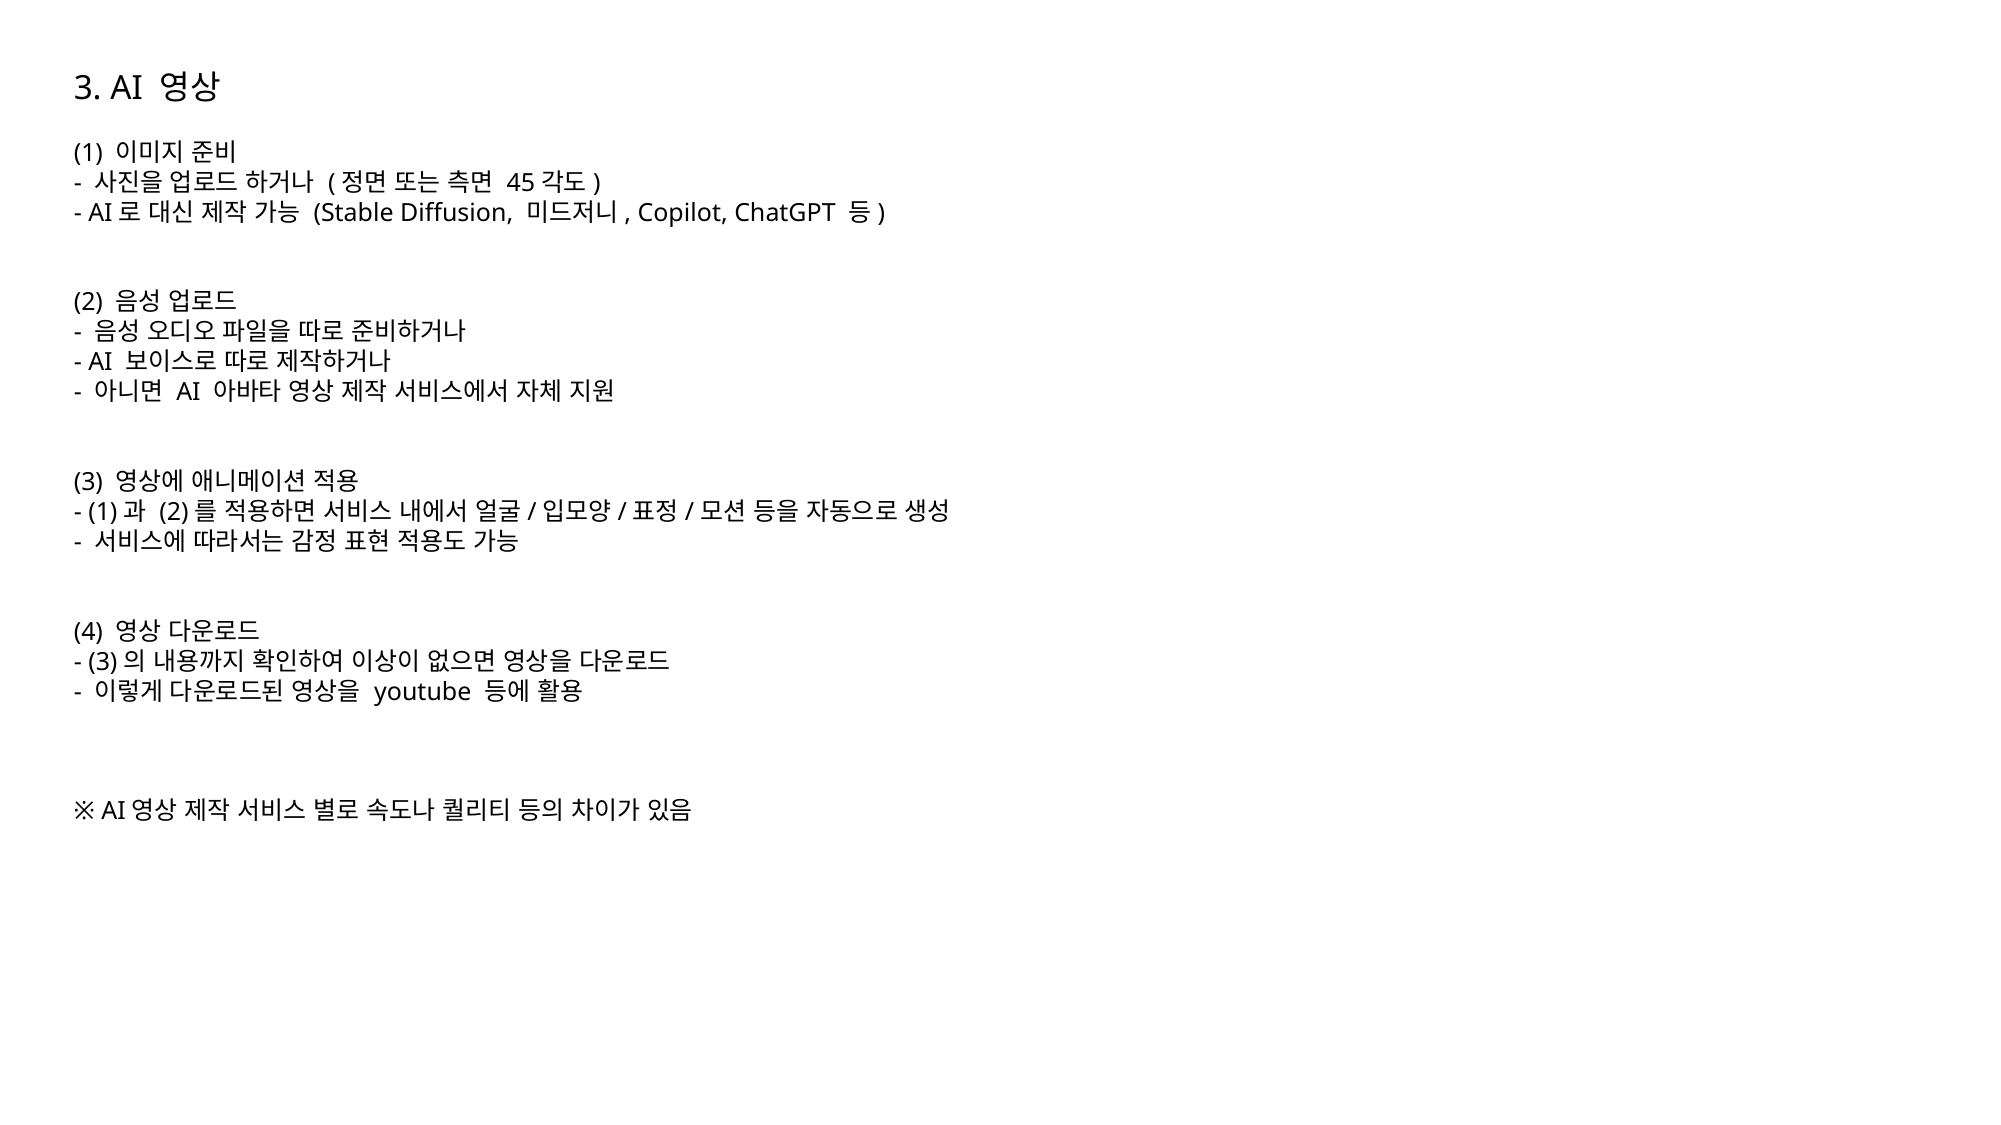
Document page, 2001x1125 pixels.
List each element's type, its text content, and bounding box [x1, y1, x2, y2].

text_box 3. AI 영상 (1) 이미지 준비 - 사진을 업로드 하거나 (정면 또는 측면 45각도) - AI로 대신 제작 가능 (Stable Diffusion, 미드저니, Copilot, ChatGPT 등) (2) 음성 업로드 - 음성 오디오 파일을 따로 준비하거나 - AI 보이스로 따로 제작하거나 - 아니면 AI 아바타 영상 제작 서비스에서 자체 지원 (3) 영상에 애니메이션 적용 - (1)과 (2)를 적용하면 서비스 내에서 얼굴/입모양/표정/모션 등을 자동으로 생성 - 서비스에 따라서는 감정 표현 적용도 가능 (4) 영상 다운로드 - (3)의 내용까지 확인하여 이상이 없으면 영상을 다운로드 - 이렇게 다운로드된 영상을 youtube 등에 활용 ※ AI영상 제작 서비스 별로 속도나 퀄리티 등의 차이가 있음 [58, 58, 1920, 833]
